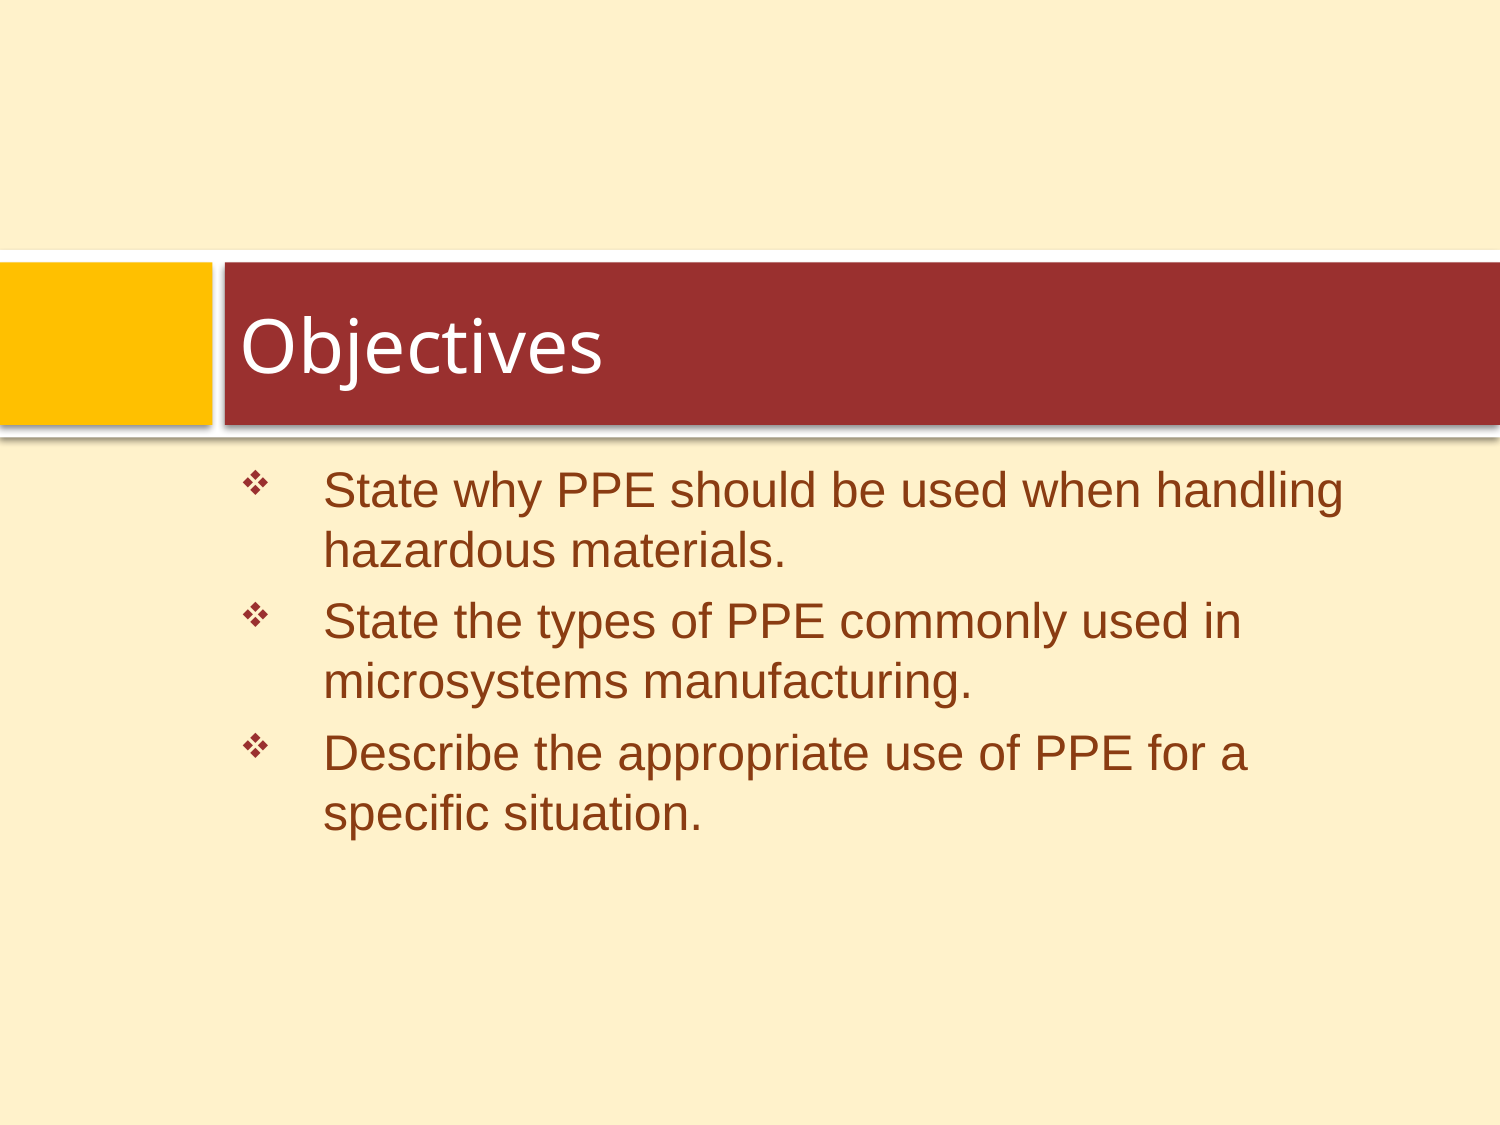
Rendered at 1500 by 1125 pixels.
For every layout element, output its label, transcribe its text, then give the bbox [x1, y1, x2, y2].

list State why PPE should be used when handling hazardous materials. State the types of PPE commonly used in microsystems manufacturing. Describe the appropriate use of PPE for a specific situation. [225, 450, 1394, 1004]
title Objectives [225, 262, 1475, 425]
